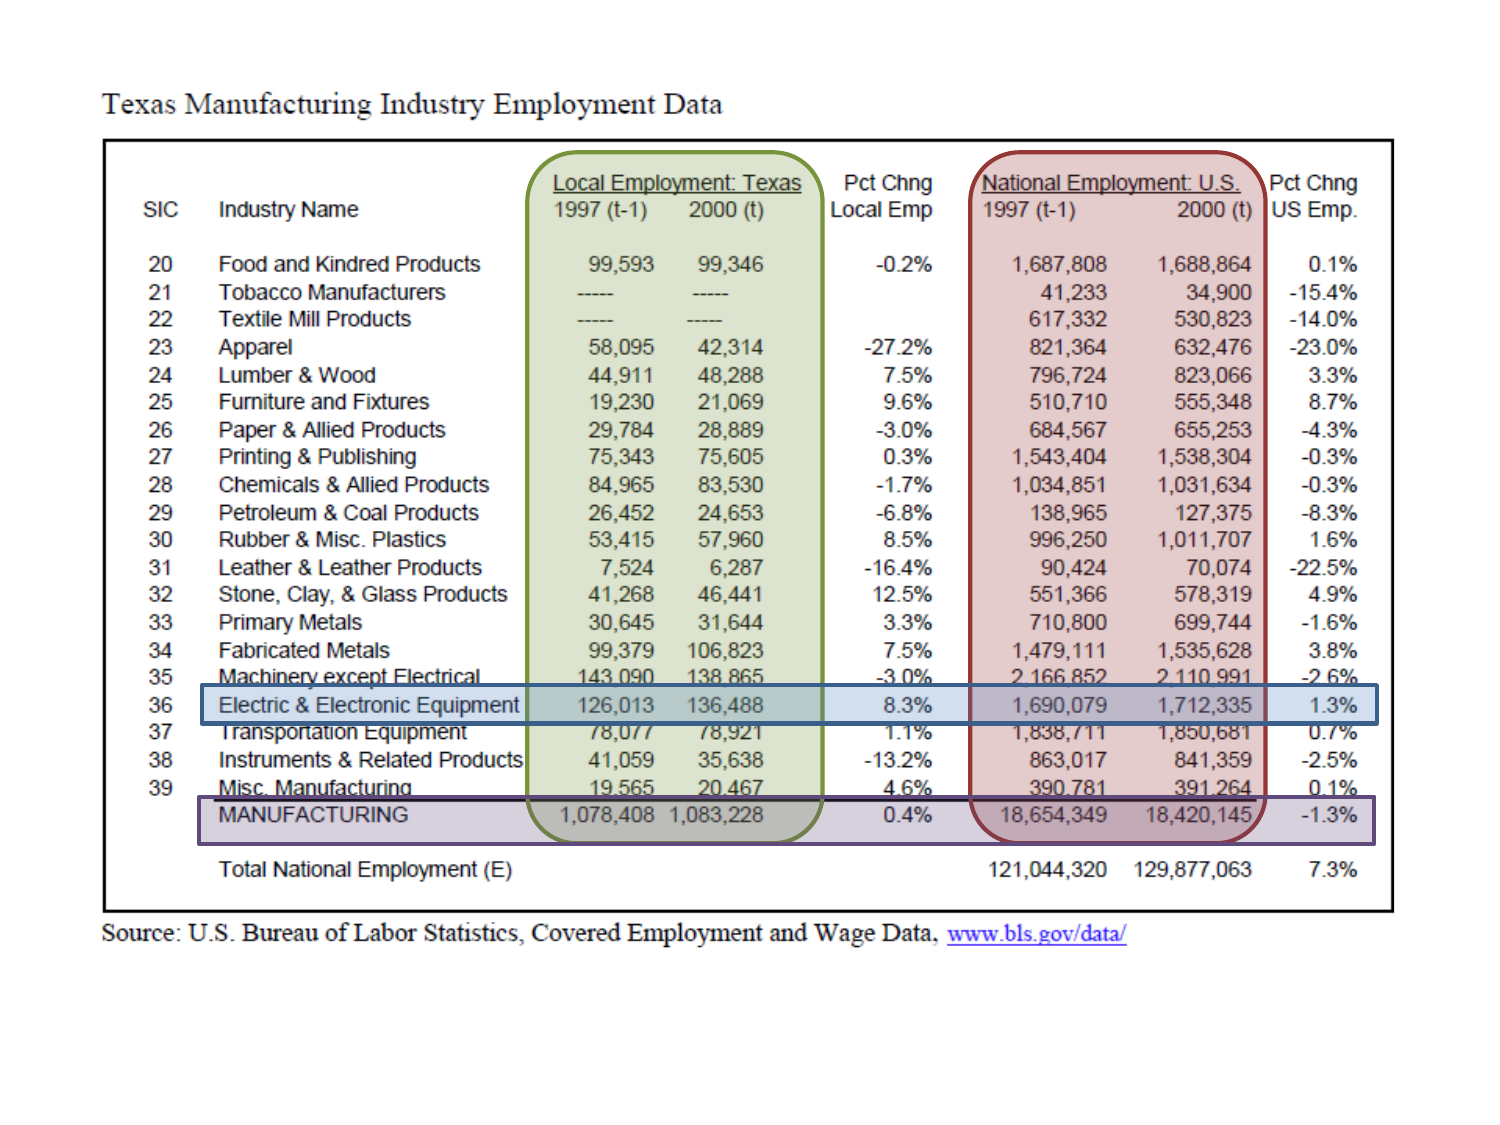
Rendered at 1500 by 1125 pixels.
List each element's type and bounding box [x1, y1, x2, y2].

picture [93, 81, 1395, 962]
